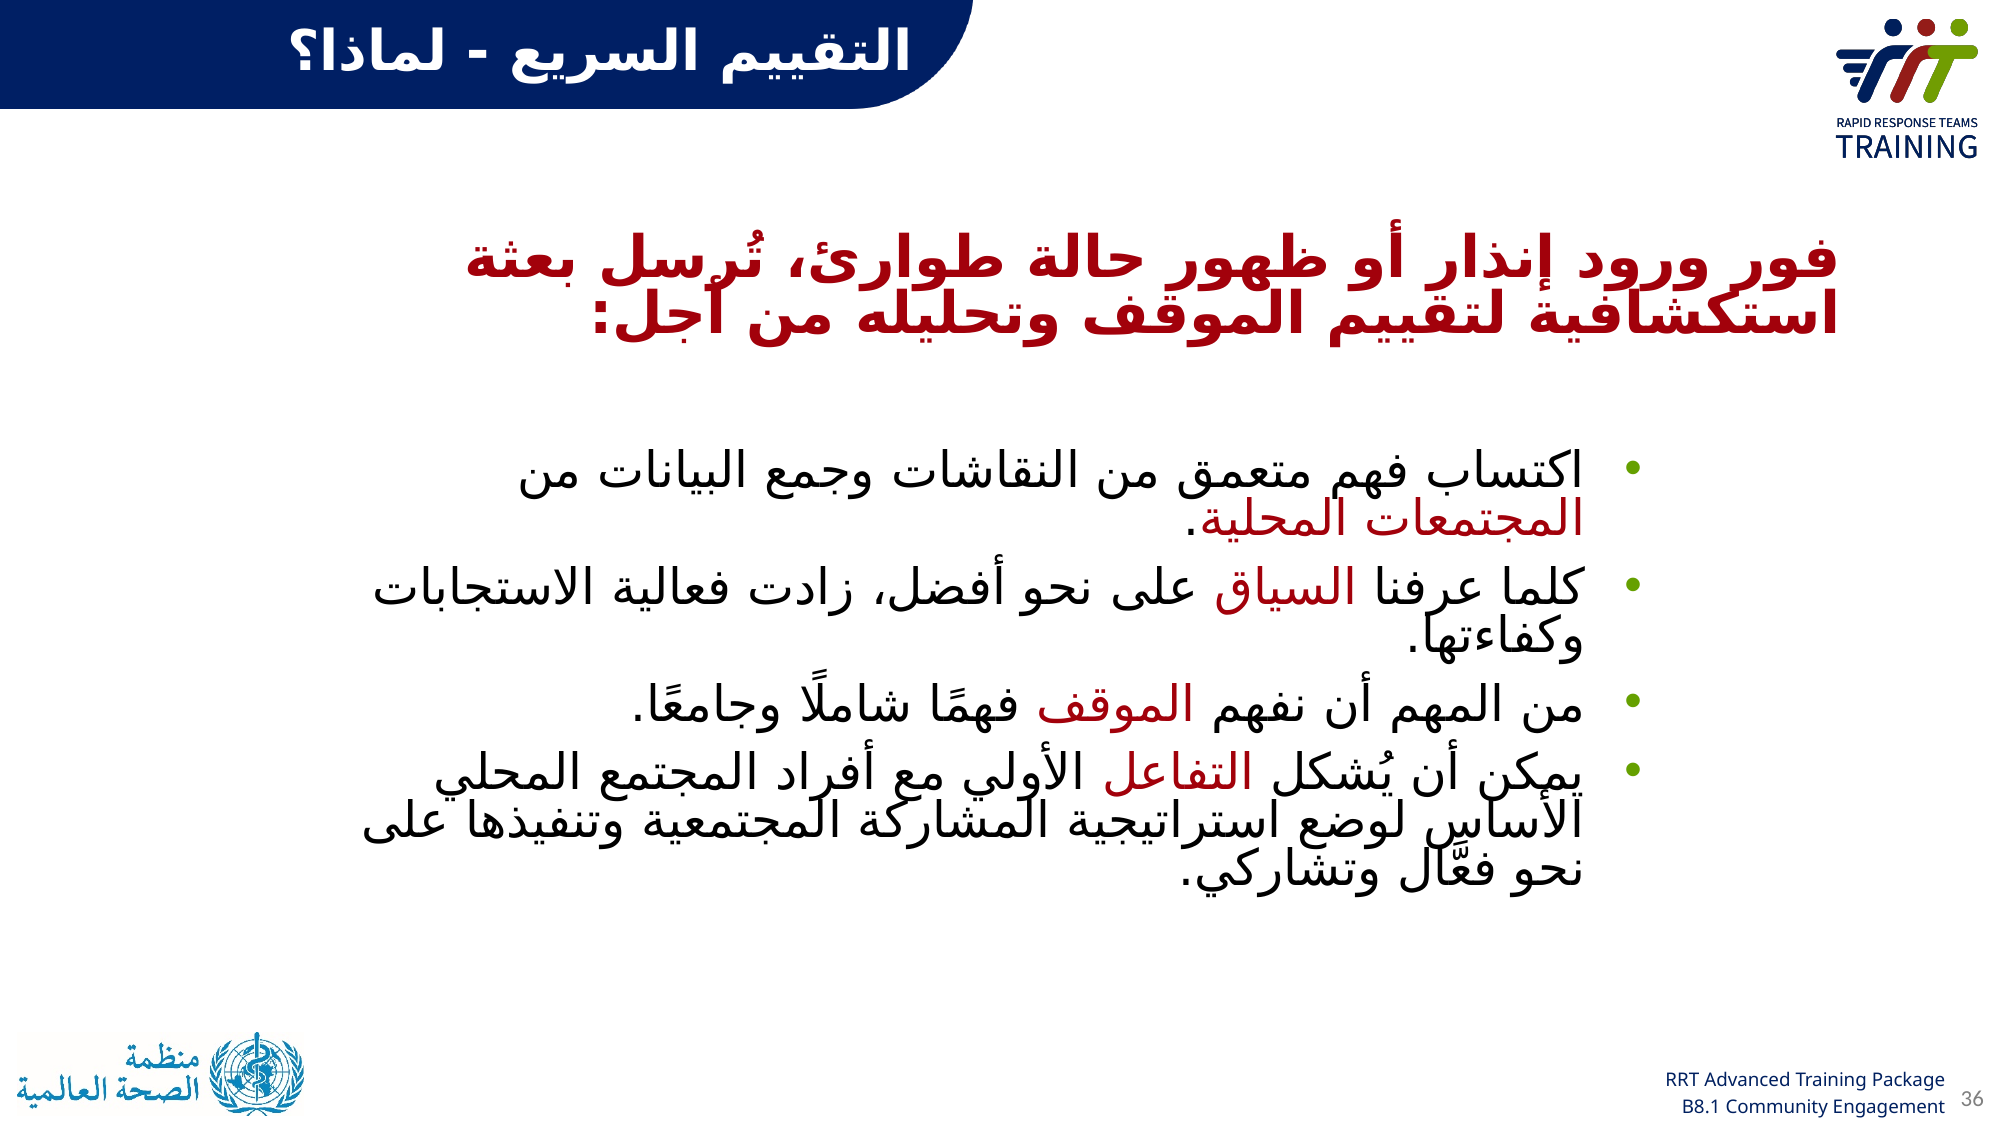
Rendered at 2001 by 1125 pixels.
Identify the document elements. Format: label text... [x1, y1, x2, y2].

picture [1835, 19, 1978, 167]
text_box فور ورود إنذار أو ظهور حالة طوارئ، تُرسل بعثة استكشافية لتقييم الموقف وتحليله من أجل: [172, 225, 1849, 353]
list اكتساب فهم متعمق من النقاشات وجمع البيانات من المجتمعات المحلية. كلما عرفنا السياق على نحو أفضل، زادت فعالية الاستجابات وكفاءتها. من المهم أن نفهم الموقف فهمًا شاملًا وجامعًا. يمكن أن يُشكل التفاعل الأولي مع أفراد المجتمع المحلي الأساس لوضع استراتيجية المشاركة المجتمعية وتنفيذها على نحو فعَّال وتشاركي. [299, 441, 1650, 1029]
text_box التقييم السريع - لماذا؟ [22, 15, 921, 91]
picture [0, 0, 974, 109]
picture [17, 1032, 304, 1116]
